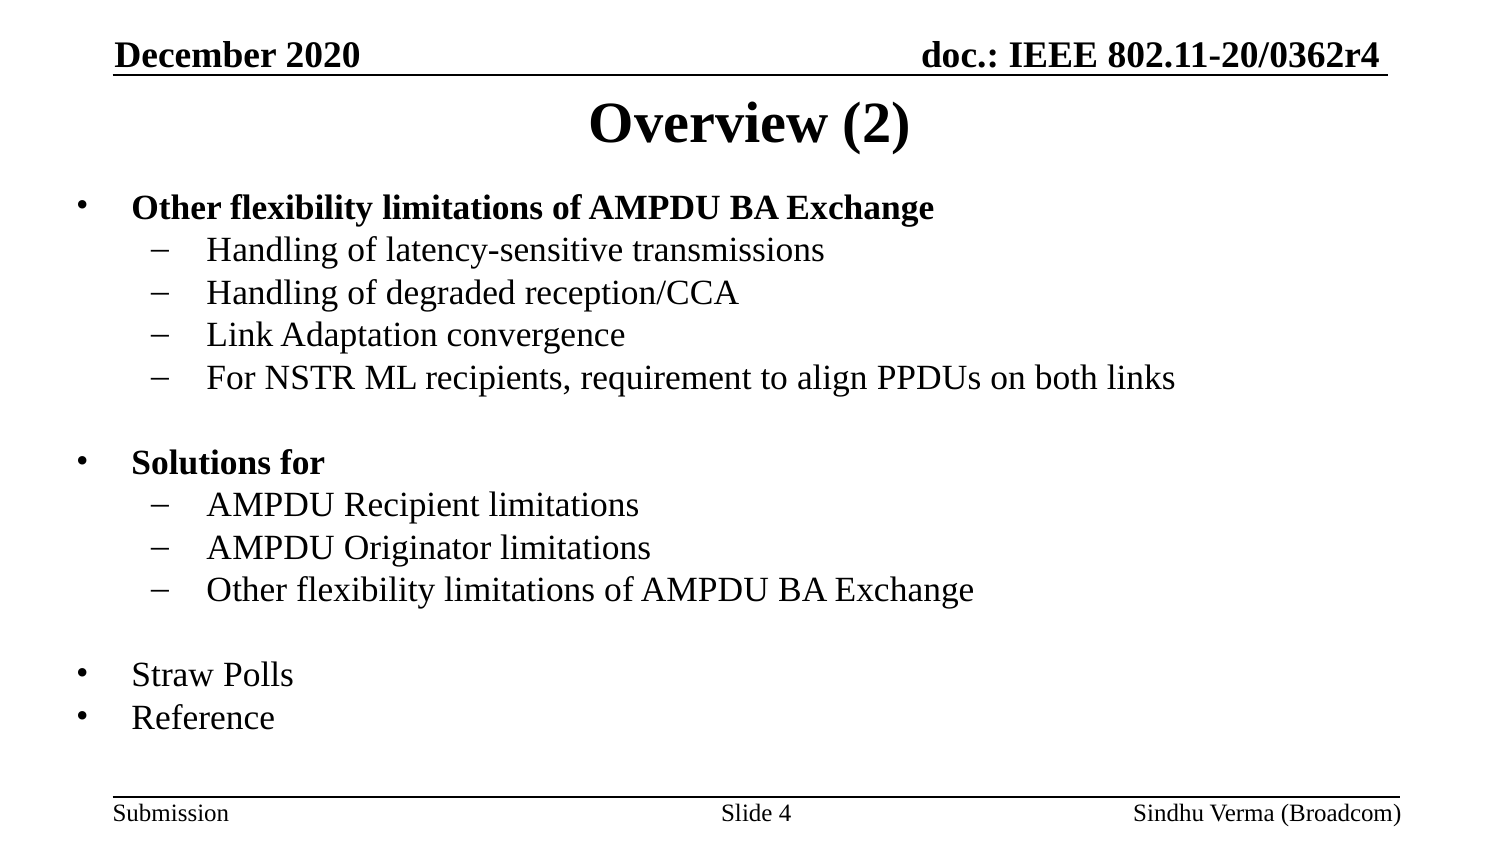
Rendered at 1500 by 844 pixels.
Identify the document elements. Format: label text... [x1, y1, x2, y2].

slide_number Slide 4 [712, 796, 800, 820]
footer Sindhu Verma (Broadcom) [1087, 796, 1402, 820]
title Overview (2) [112, 84, 1388, 154]
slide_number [114, 40, 368, 75]
list Other flexibility limitations of AMPDU BA Exchange Handling of latency-sensitive transmissions Handling of degraded reception/CCA Link Adaptation convergence For NSTR ML recipients, requirement to align PPDUs on both links Solutions for AMPDU Recipient limitations AMPDU Originator limitations Other flexibility limitations of AMPDU BA Exchange Straw Polls Reference [41, 176, 1388, 751]
